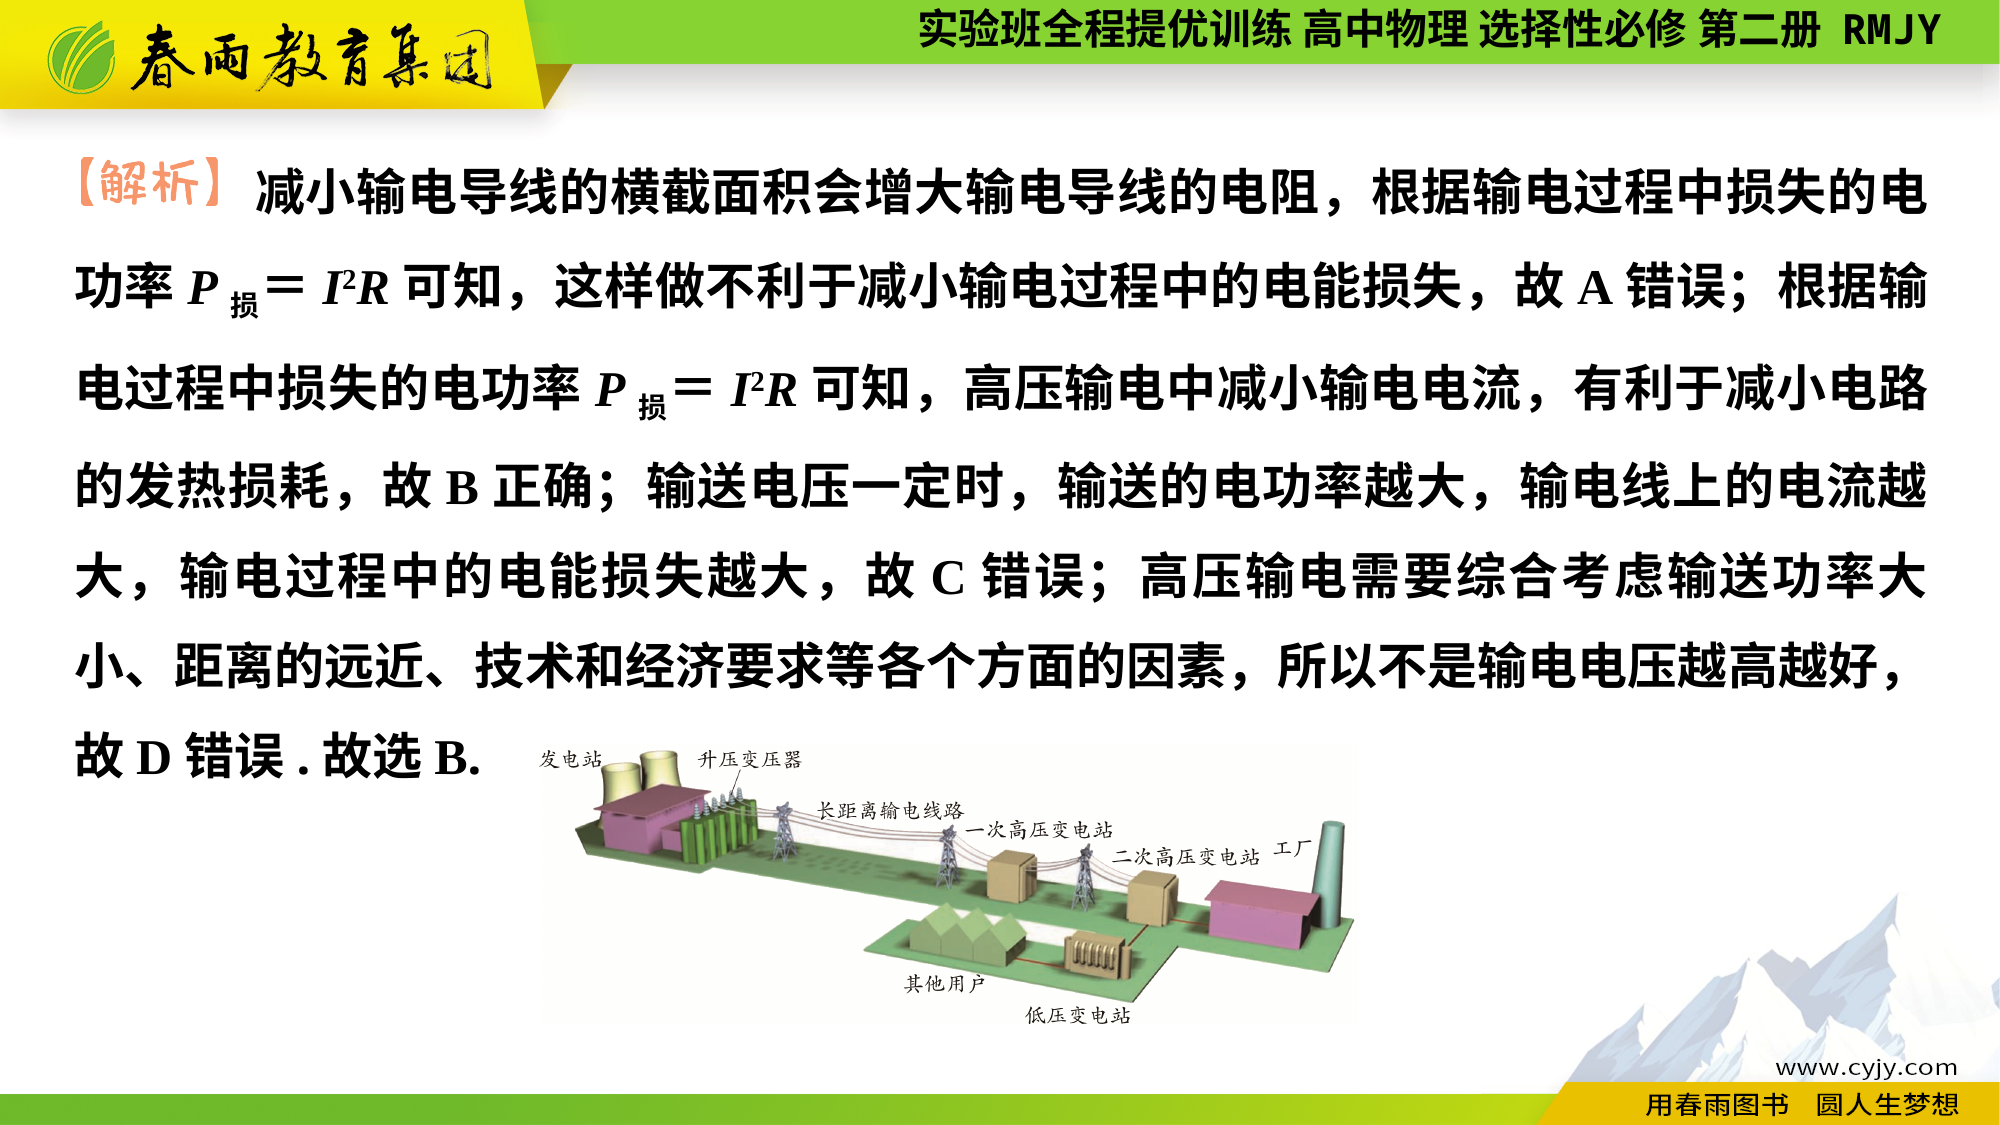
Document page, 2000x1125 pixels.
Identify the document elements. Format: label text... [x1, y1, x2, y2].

picture [0, 0, 2000, 1125]
list 减小输电导线的横截面积会增大输电导线的电阻，根据输电过程中损失的电功率P损＝I2R可知，这样做不利于减小输电过程中的电能损失，故A错误；根据输电过程中损失的电功率P损＝I2R可知，高压输电中减小输电电流，有利于减小电路的发热损耗，故B正确；输送电压一定时，输送的电功率越大，输电线上的电流越大，输电过程中的电能损失越大，故C错误；高压输电需要综合考虑输送功率大小、距离的远近、技术和经济要求等各个方面的因素，所以不是输电电压越高越好，故D错误.故选B. [59, 122, 1944, 763]
